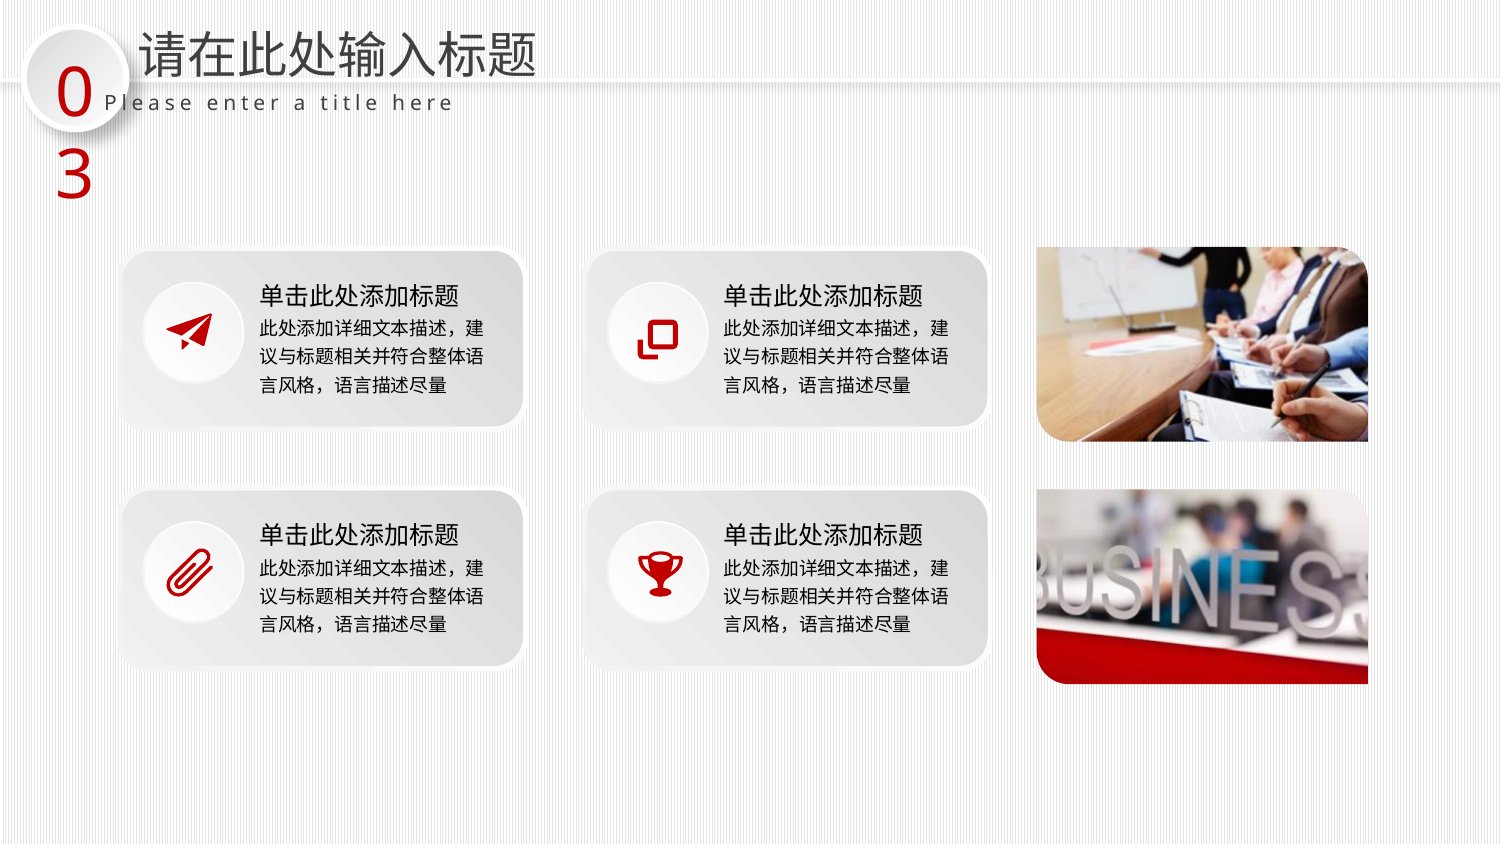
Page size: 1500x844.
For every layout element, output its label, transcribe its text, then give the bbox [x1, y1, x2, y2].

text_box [259, 521, 499, 653]
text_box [142, 521, 245, 624]
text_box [582, 245, 993, 432]
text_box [259, 281, 499, 413]
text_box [23, 26, 127, 139]
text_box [723, 521, 964, 653]
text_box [142, 281, 245, 384]
text_box Please enter a title here [127, 81, 468, 122]
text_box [117, 485, 528, 672]
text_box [606, 281, 709, 384]
text_box [1036, 246, 1368, 442]
text_box 请在此处输入标题 [97, 16, 578, 79]
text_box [607, 521, 709, 624]
text_box 请在此处输入标题 [127, 80, 578, 91]
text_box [117, 245, 528, 432]
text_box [723, 281, 963, 413]
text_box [582, 485, 993, 672]
text_box [1036, 489, 1368, 685]
